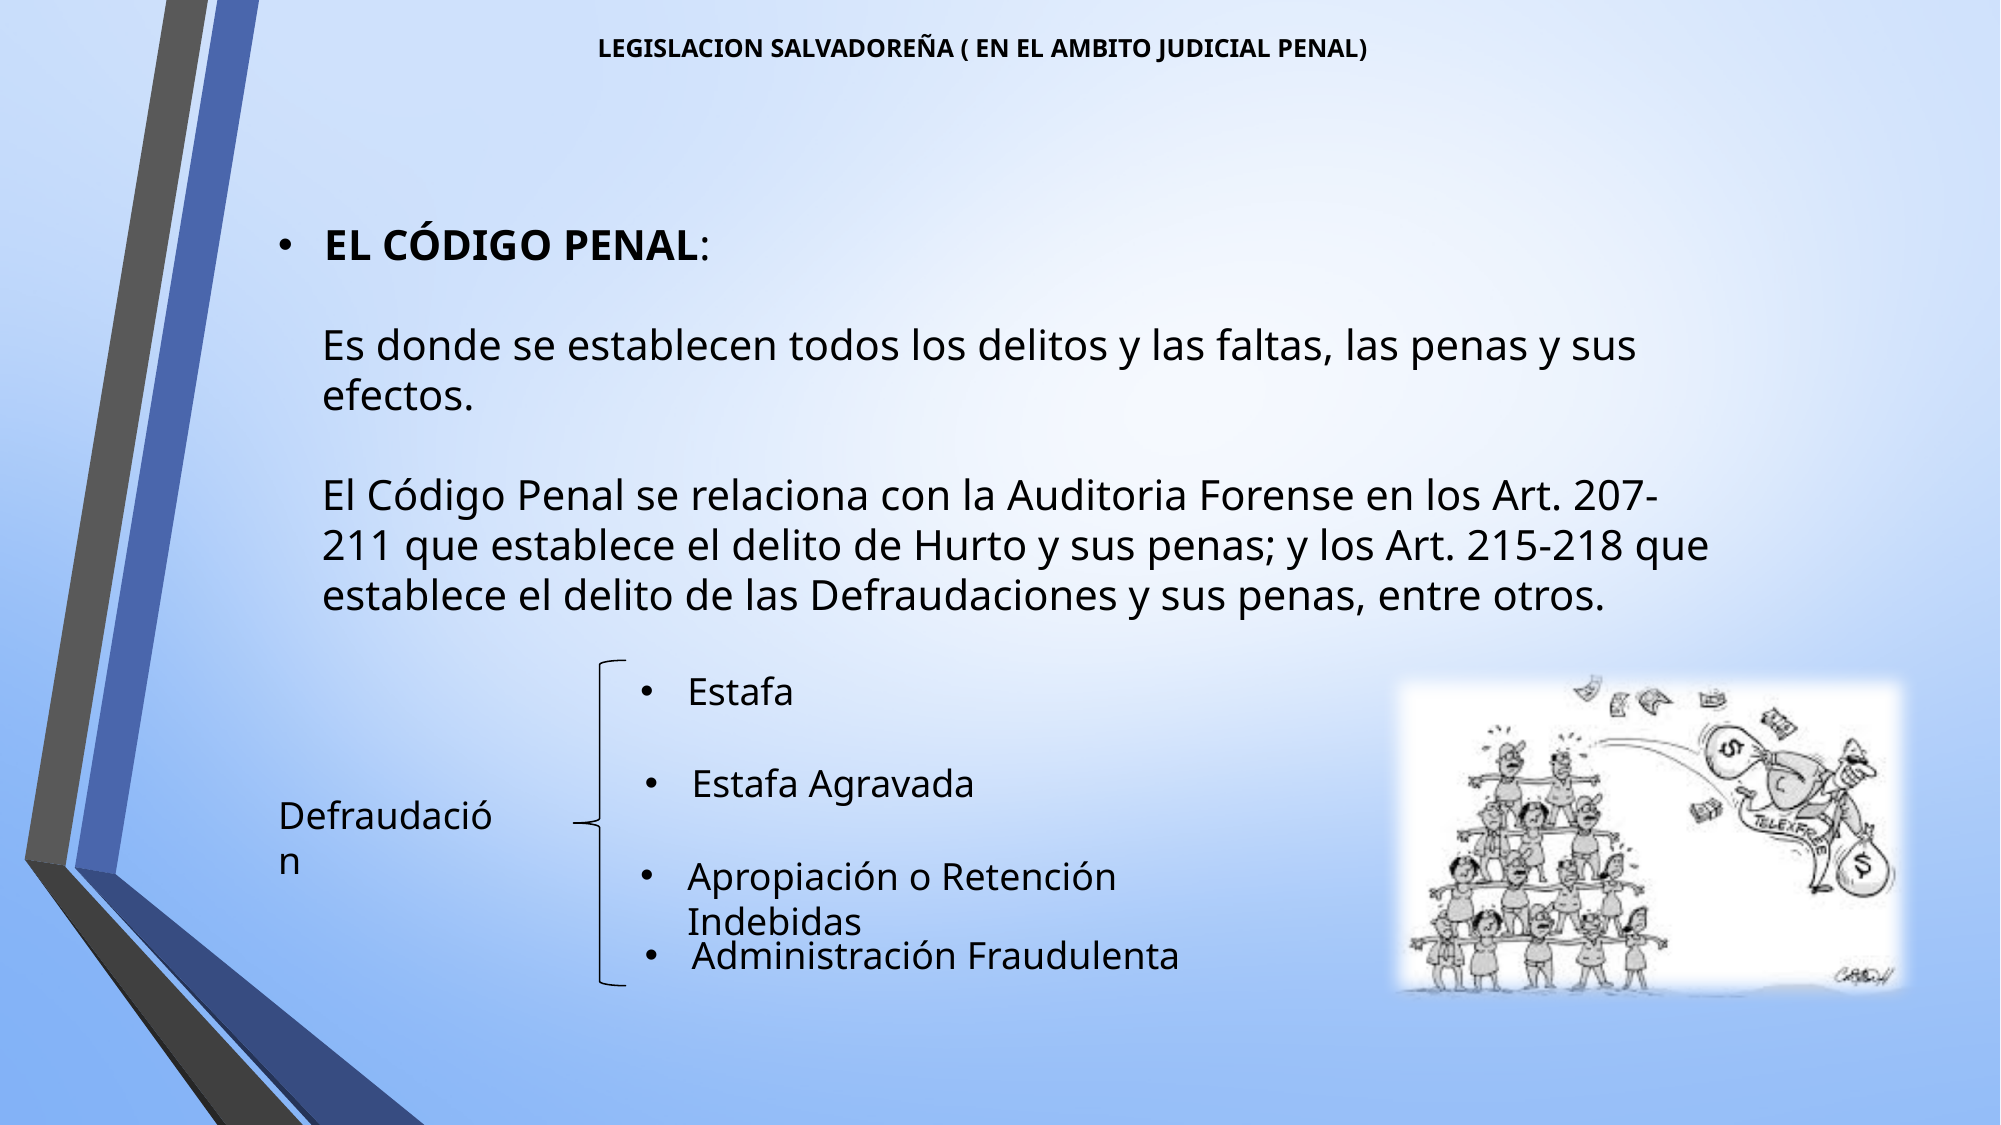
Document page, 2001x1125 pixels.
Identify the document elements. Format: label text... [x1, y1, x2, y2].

picture [1379, 663, 1920, 1007]
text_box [263, 660, 1270, 986]
text_box EL CÓDIGO PENAL: Es donde se establecen todos los delitos y las faltas, las penas y sus efectos. El Código Penal se relaciona con la Auditoria Forense en los Art. 207-211 que establece el delito de Hurto y sus penas; y los Art. 215-218 que establece el delito de las Defraudaciones y sus penas, entre otros. [263, 211, 1735, 677]
text_box LEGISLACION SALVADOREÑA ( EN EL AMBITO JUDICIAL PENAL) [79, 18, 1887, 78]
